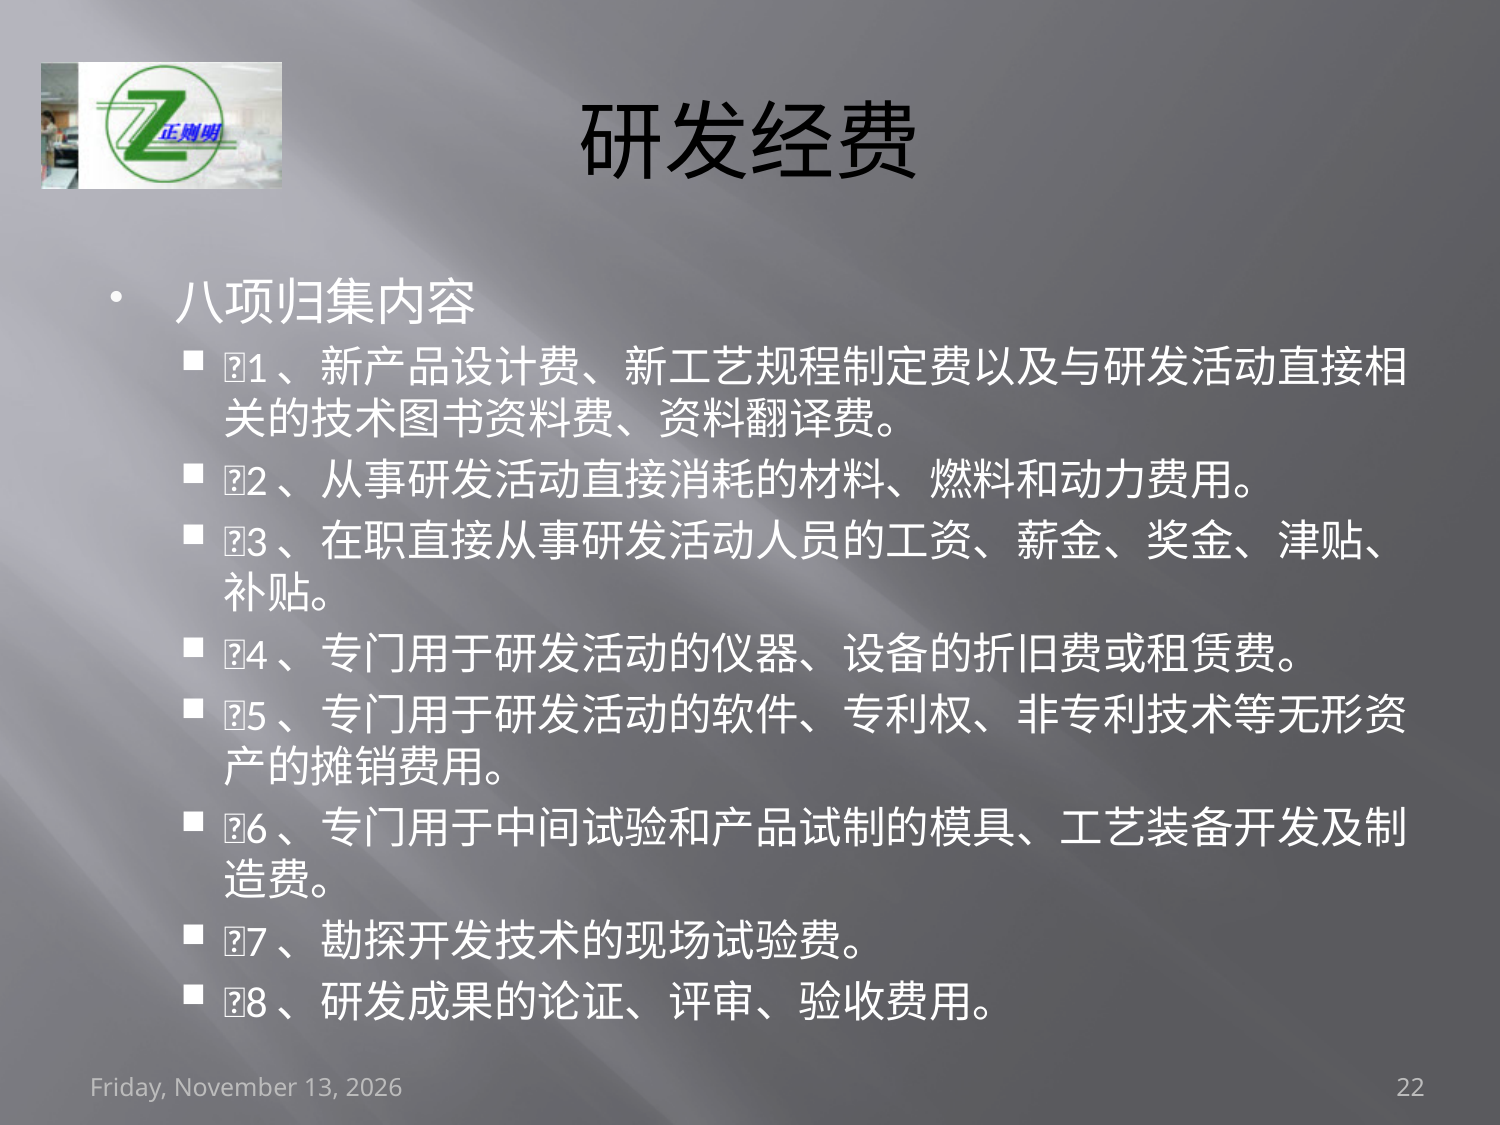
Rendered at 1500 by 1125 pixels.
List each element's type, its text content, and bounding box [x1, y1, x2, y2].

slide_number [75, 1052, 425, 1113]
picture [41, 62, 75, 189]
slide_number 22 [1299, 1052, 1425, 1113]
title 研发经费 [75, 45, 1425, 233]
list 八项归集内容 1、新产品设计费、新工艺规程制定费以及与研发活动直接相关的技术图书资料费、资料翻译费。 2、从事研发活动直接消耗的材料、燃料和动力费用。 3、在职直接从事研发活动人员的工资、薪金、奖金、津贴、补贴。 4、专门用于研发活动的仪器、设备的折旧费或租赁费。 5、专门用于研发活动的软件、专利权、非专利技术等无形资产的摊销费用。 6、专门用于中间试验和产品试制的模具、工艺装备开发及制造费。 7、勘探开发技术的现场试验费。 8、研发成果的论证、评审、验收费用。 [75, 262, 1425, 1035]
